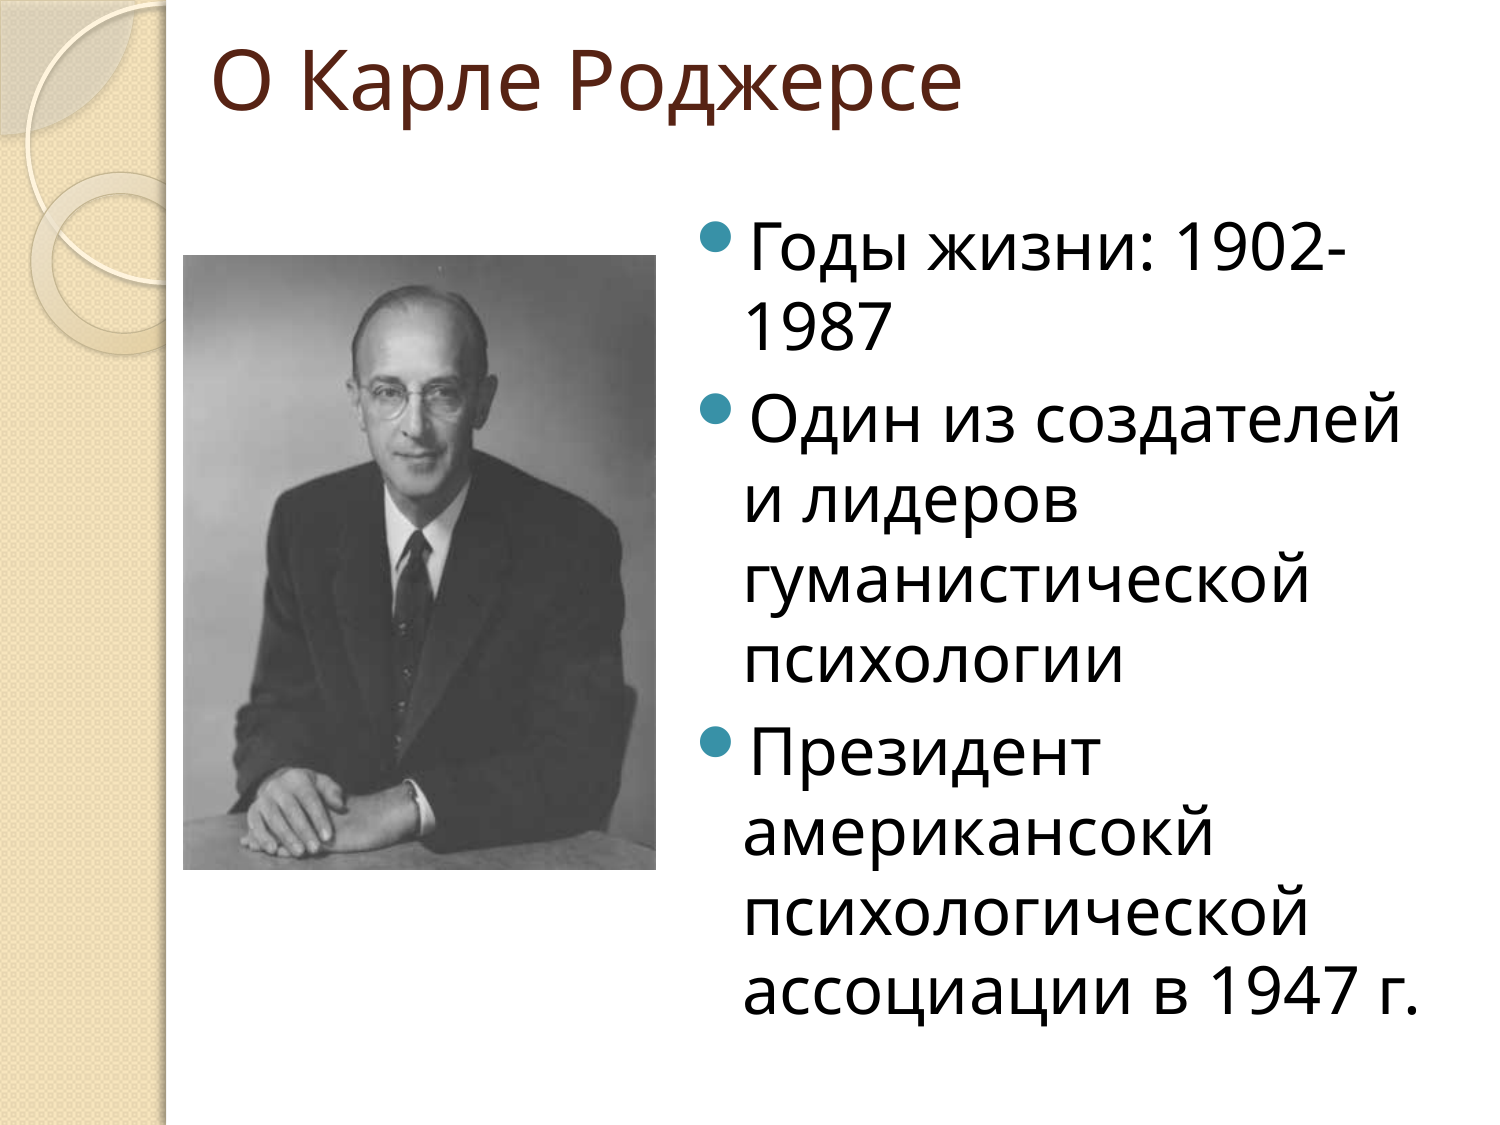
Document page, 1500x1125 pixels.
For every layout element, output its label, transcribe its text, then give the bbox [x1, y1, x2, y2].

title О Карле Роджерсе [194, 19, 1425, 135]
list Годы жизни: 1902-1987 Один из создателей и лидеров гуманистической психологии Президент американсокй психологической ассоциации в 1947 г. [667, 196, 1466, 1125]
picture [182, 255, 656, 870]
